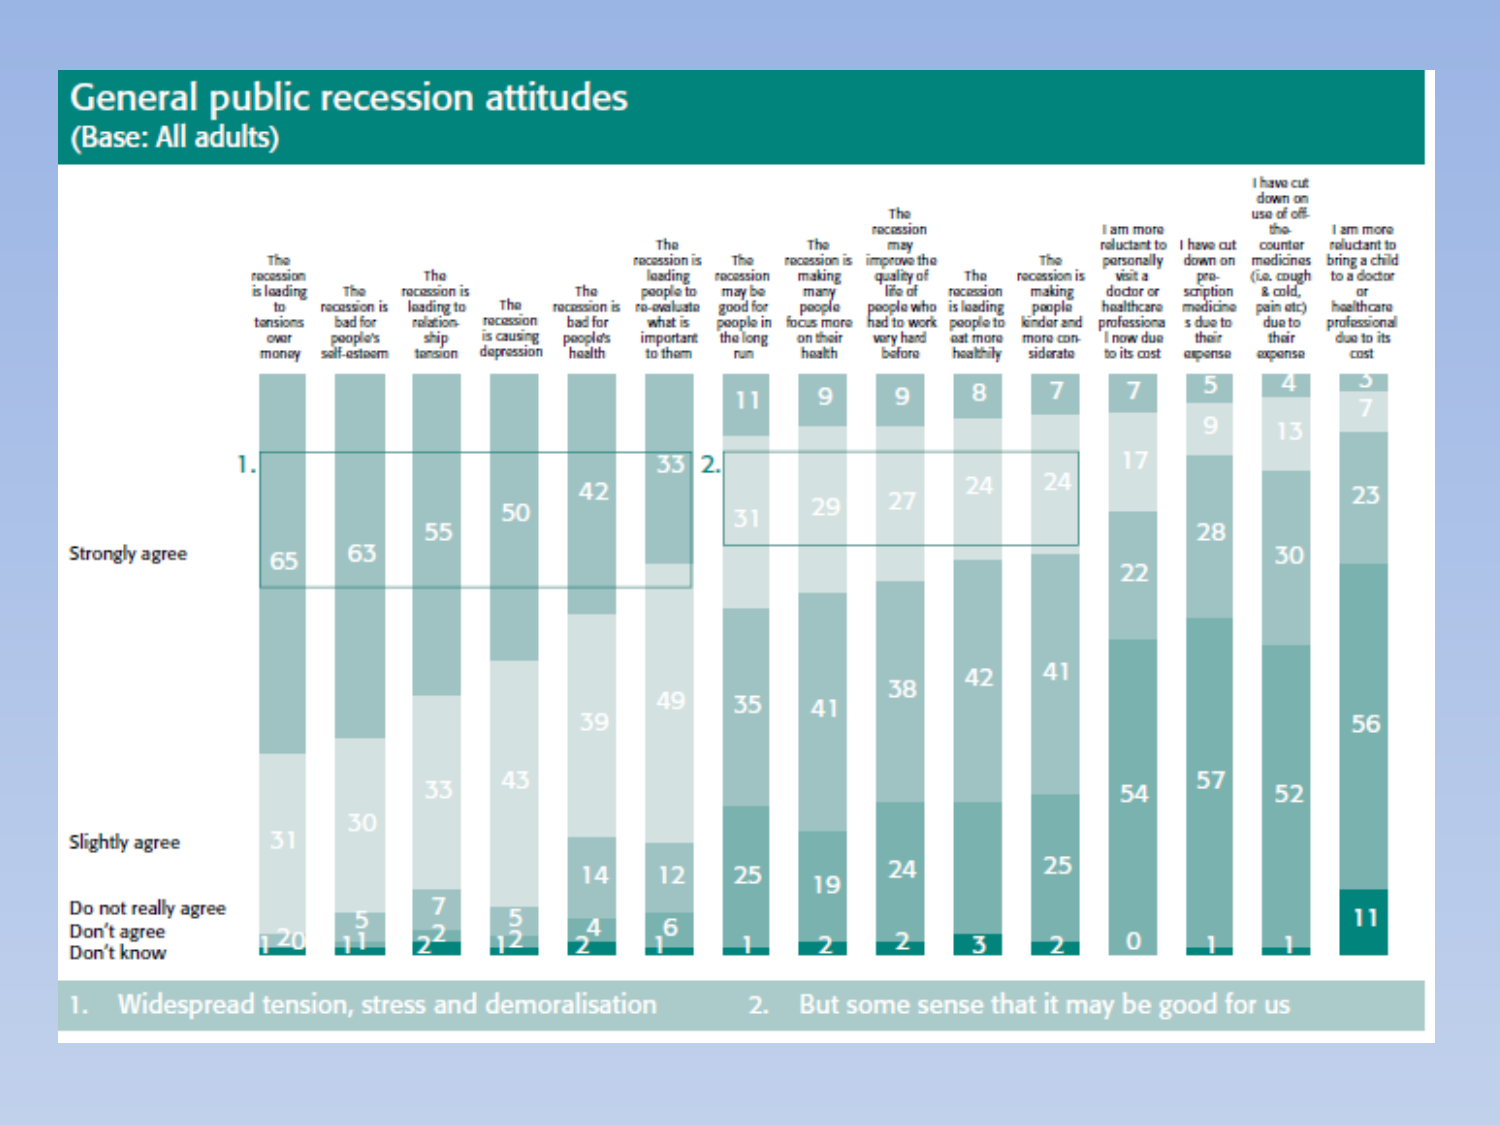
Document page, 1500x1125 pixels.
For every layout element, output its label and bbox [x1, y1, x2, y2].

picture [58, 70, 1435, 1044]
